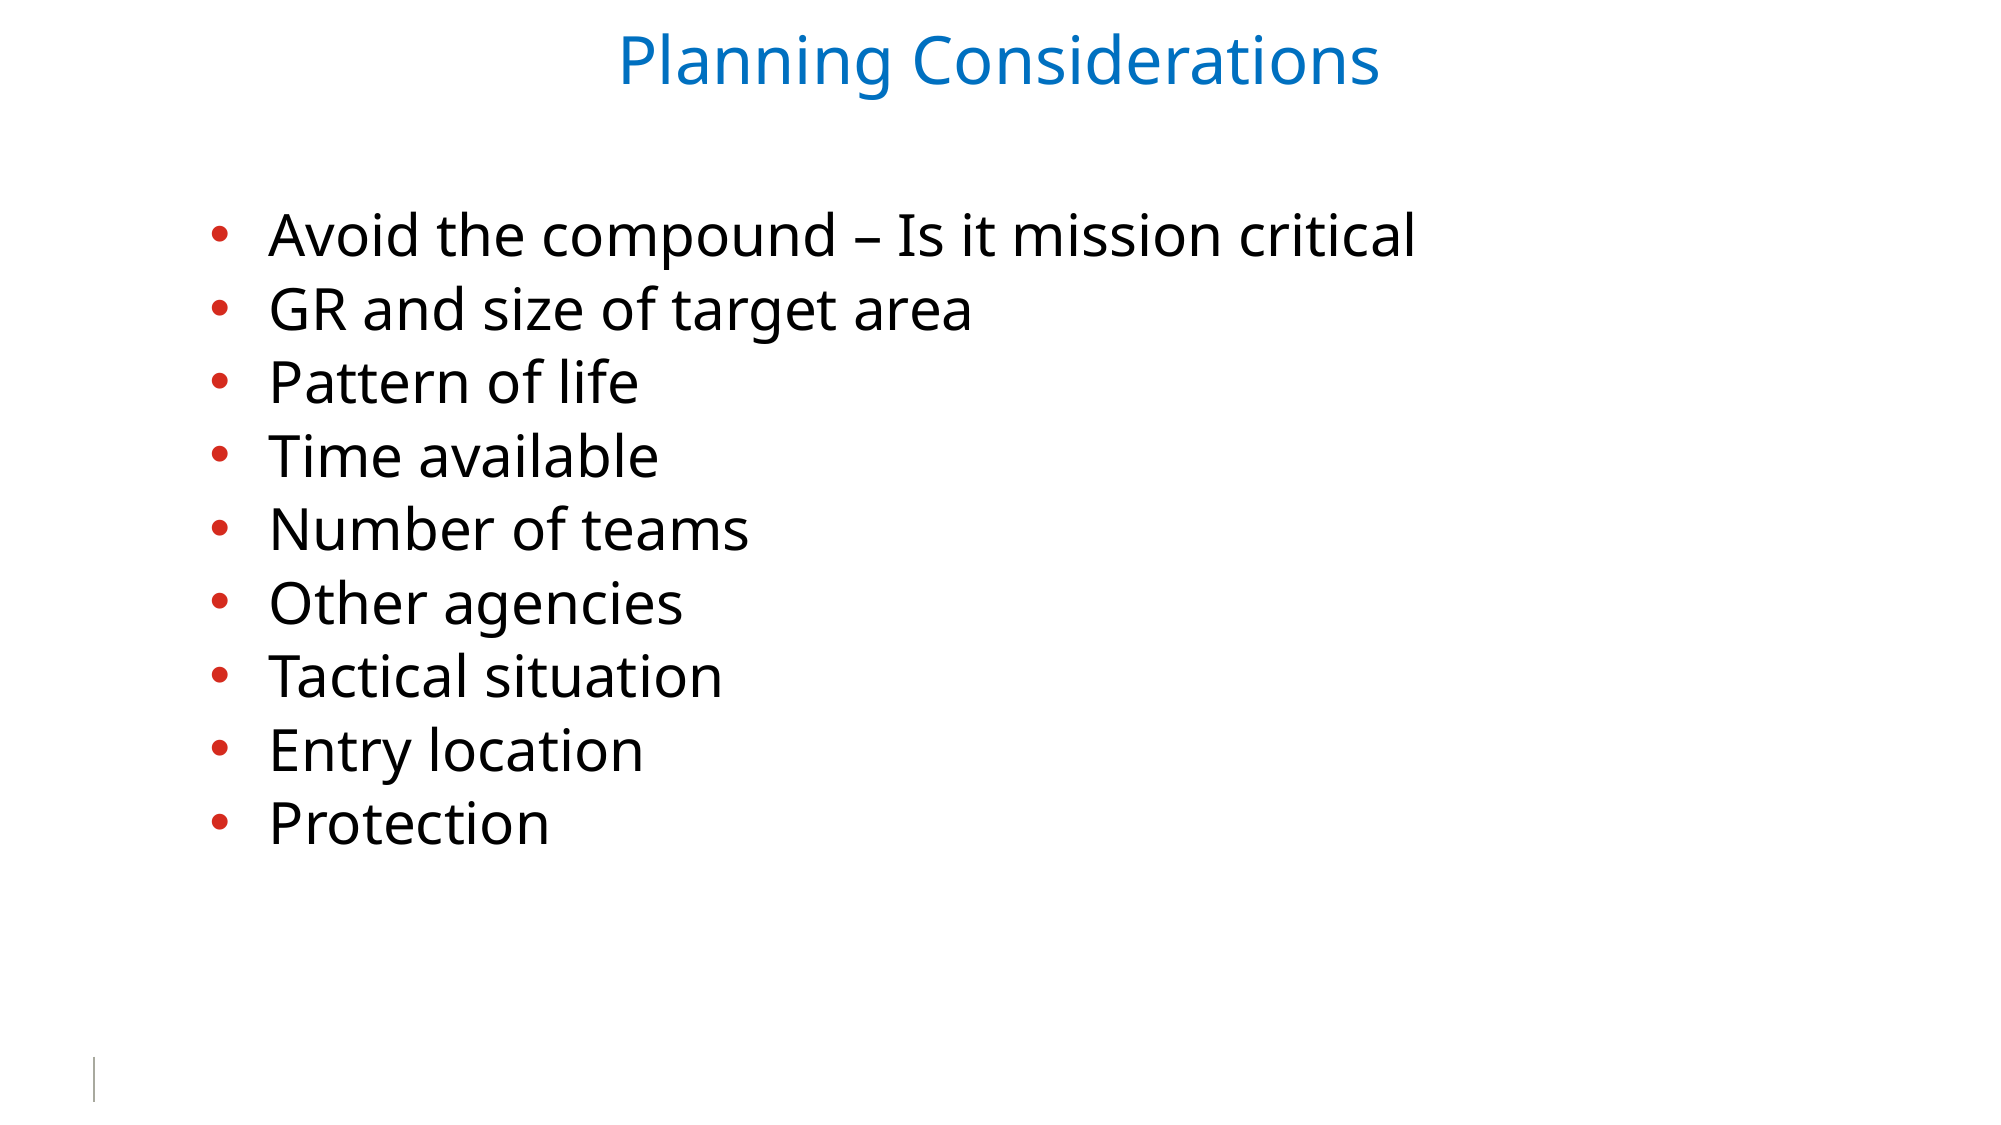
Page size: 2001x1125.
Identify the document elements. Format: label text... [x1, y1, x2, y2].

text_box Avoid the compound – Is it mission critical GR and size of target area Pattern of life Time available Number of teams Other agencies Tactical situation Entry location Protection [194, 187, 1843, 1045]
text_box Planning Considerations [299, 2, 1701, 106]
